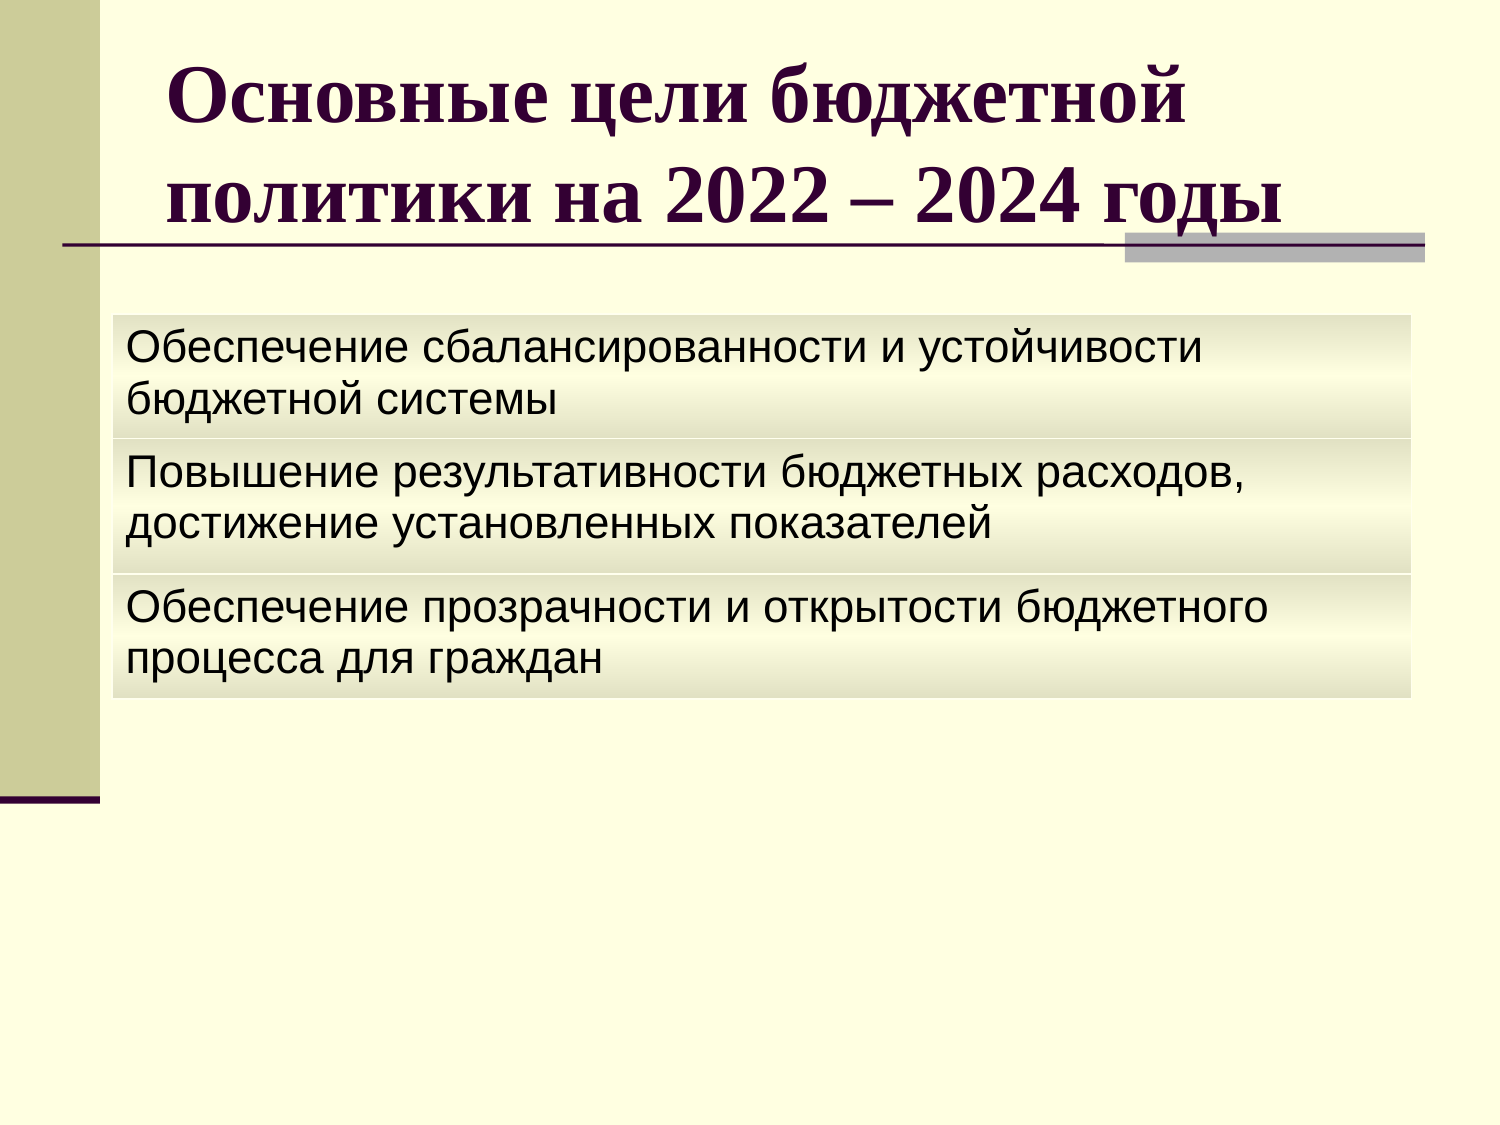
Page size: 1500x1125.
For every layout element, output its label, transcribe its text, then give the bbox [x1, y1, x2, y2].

table_cell Обеспечение прозрачности и открытости бюджетного процесса для граждан [113, 575, 1411, 698]
table_header Обеспечение сбалансированности и устойчивости бюджетной системы [113, 315, 1411, 438]
table_cell Повышение результативности бюджетных расходов, достижение установленных показателей [113, 439, 1411, 573]
title Основные цели бюджетной политики на 2022 – 2024 годы [149, 45, 1426, 234]
